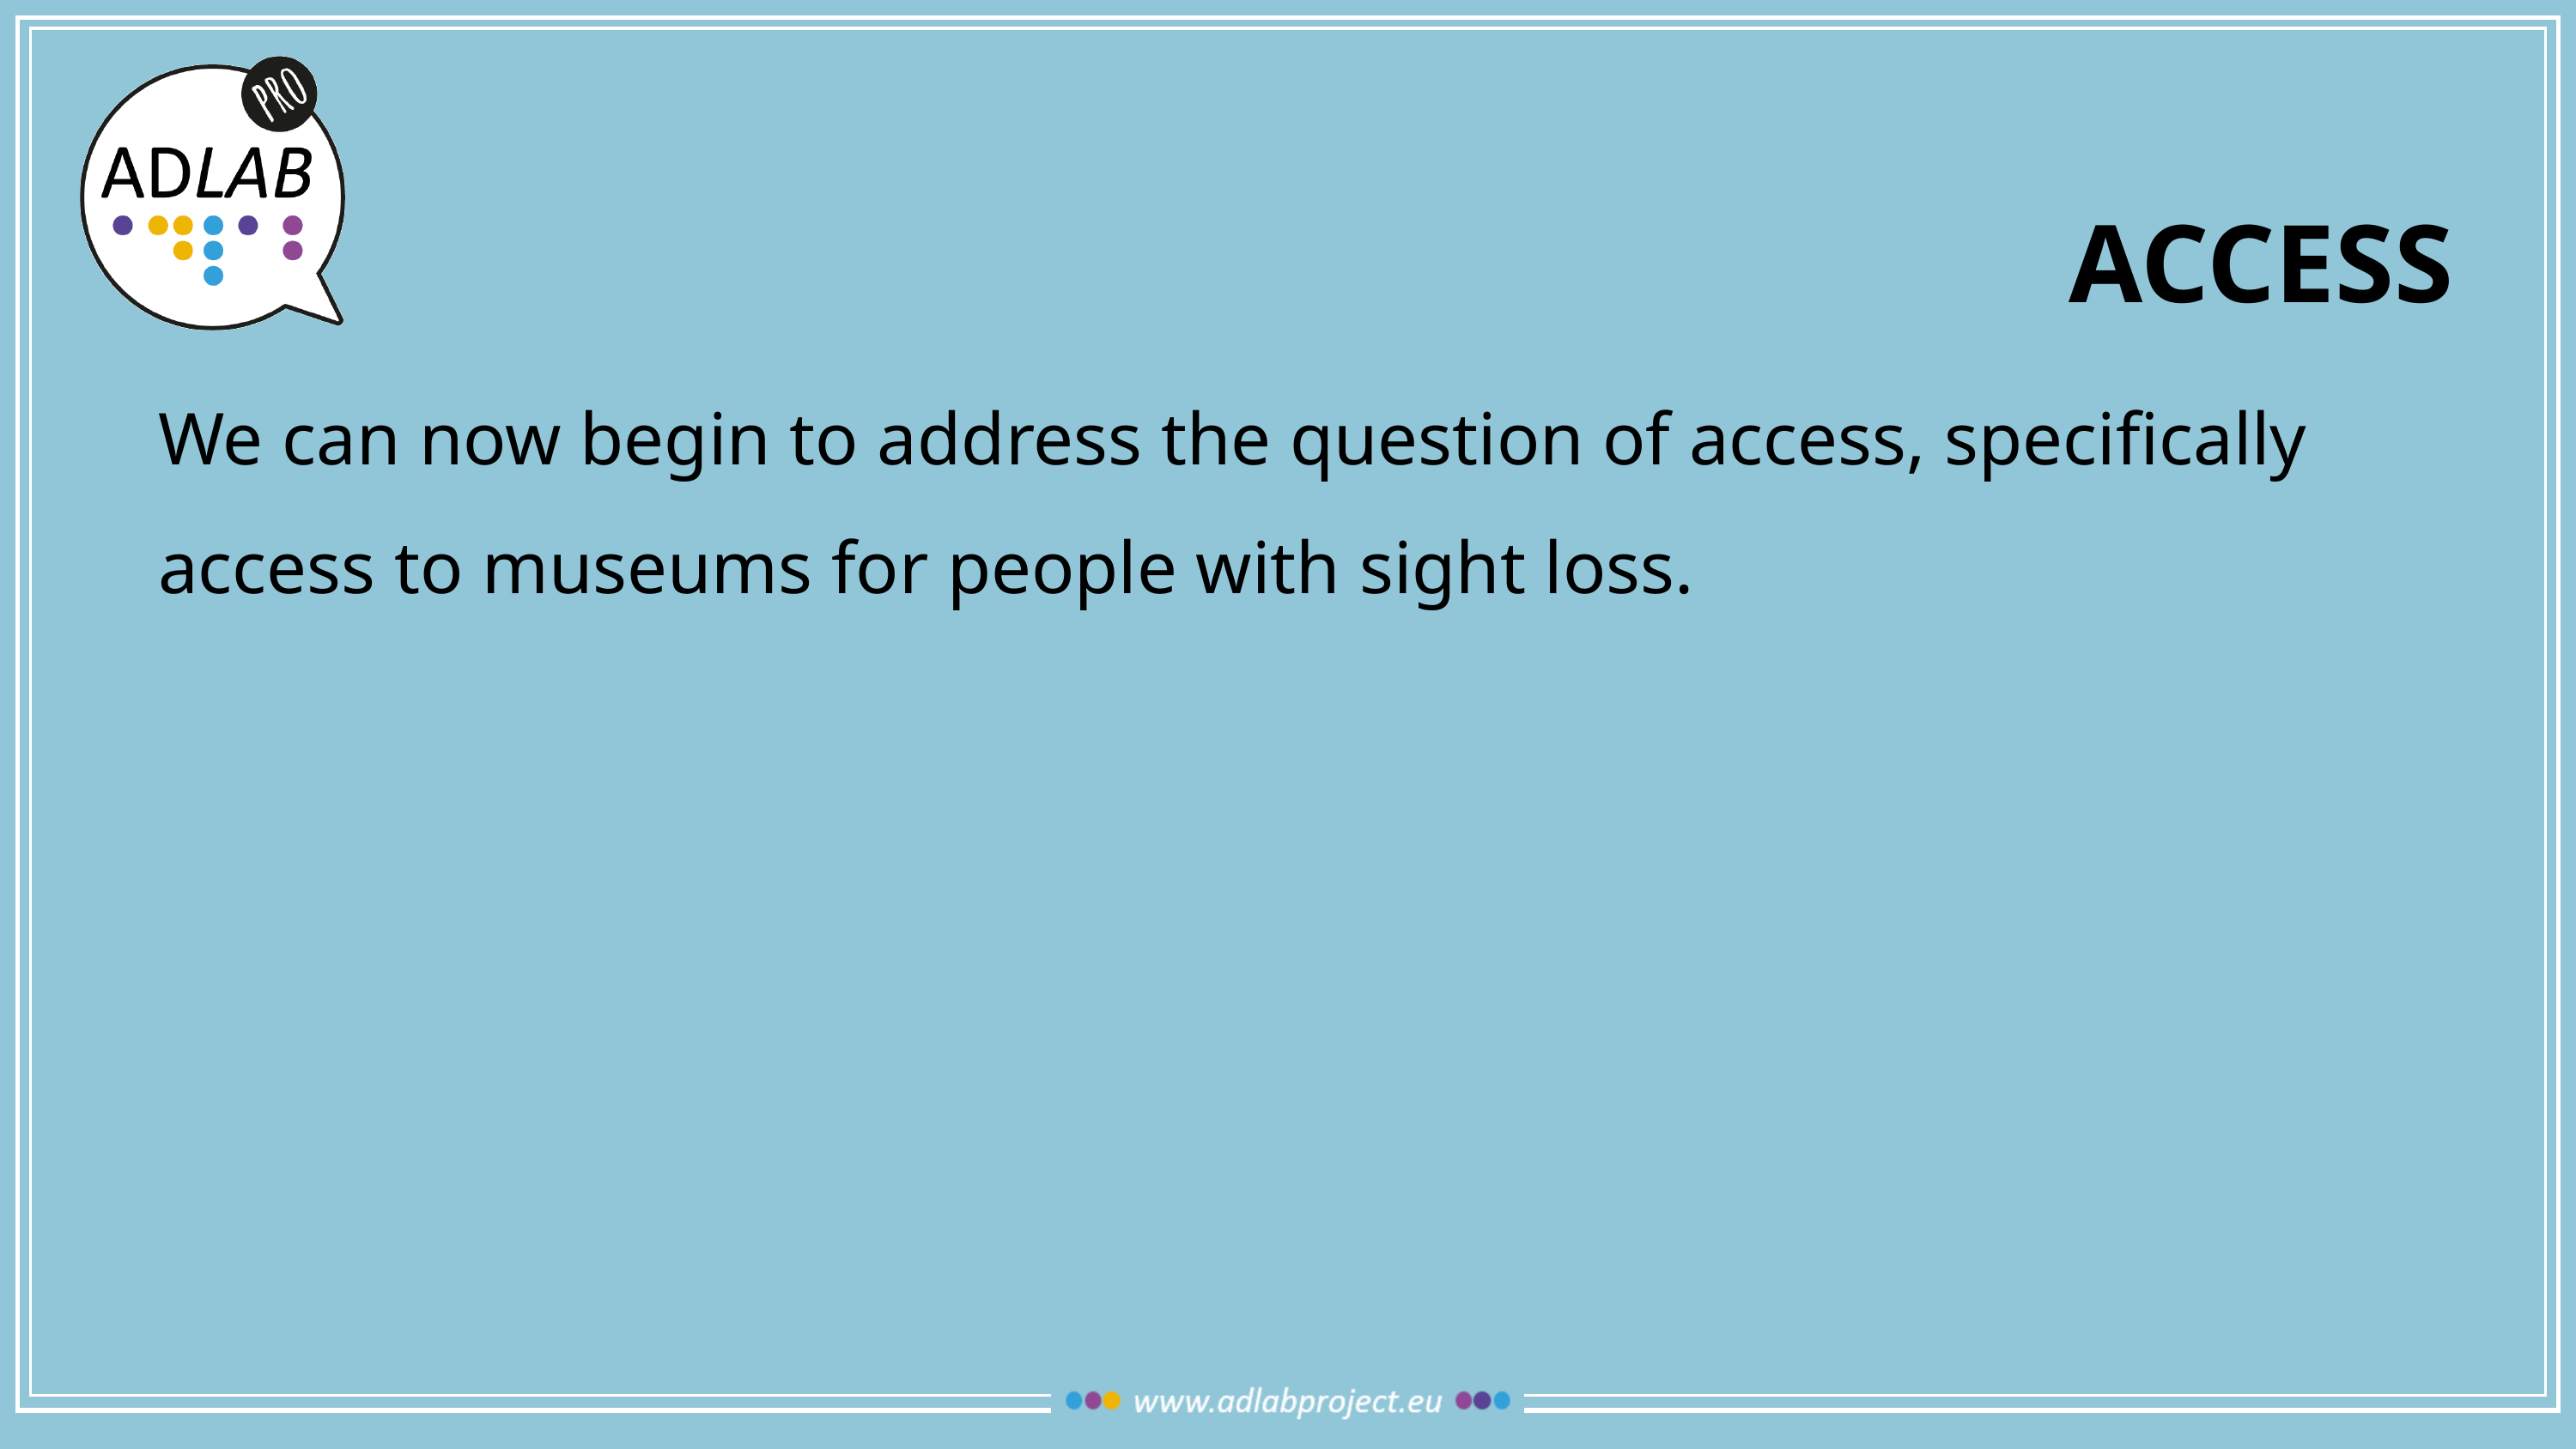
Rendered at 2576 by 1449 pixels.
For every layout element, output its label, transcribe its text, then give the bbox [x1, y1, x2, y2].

list We can now begin to address the question of access, specifically access to museums for people with sight loss. [145, 343, 2470, 1050]
picture [1051, 1378, 1524, 1429]
picture [72, 49, 353, 330]
title ACCess [384, 70, 2467, 343]
